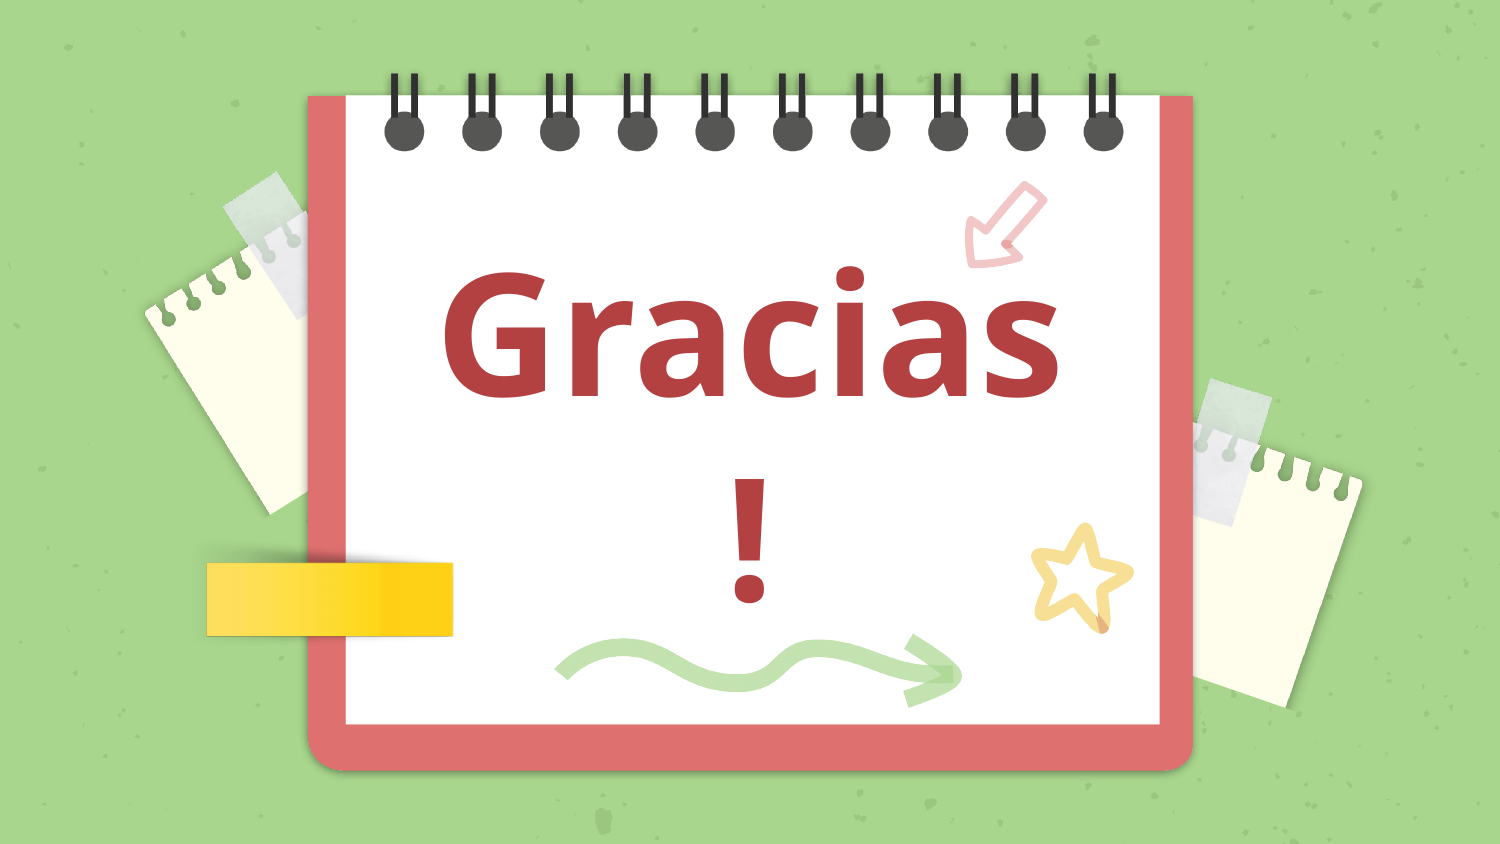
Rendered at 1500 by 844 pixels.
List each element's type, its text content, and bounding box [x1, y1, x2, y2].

picture [102, 73, 1398, 771]
title Gracias! [397, 227, 1102, 634]
